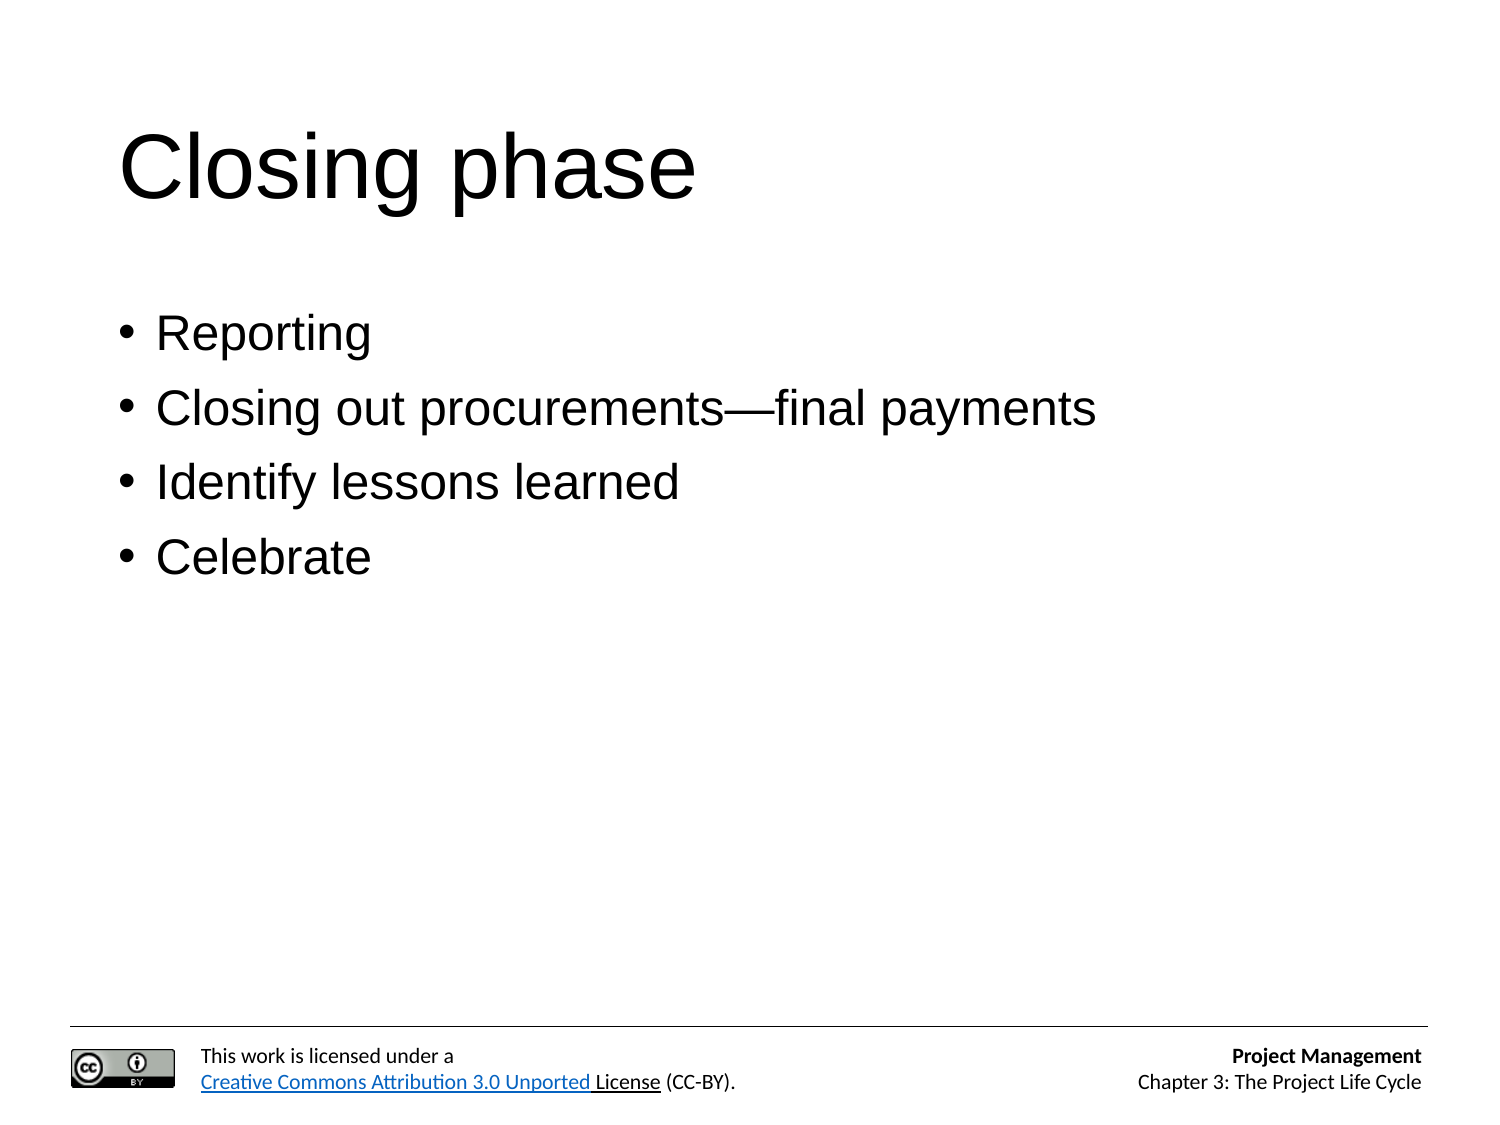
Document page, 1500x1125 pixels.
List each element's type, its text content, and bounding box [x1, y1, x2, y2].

picture [71, 1049, 175, 1088]
list Reporting Closing out procurements—final payments Identify lessons learned Celebrate [103, 299, 1397, 1014]
title Closing phase [103, 59, 1397, 278]
